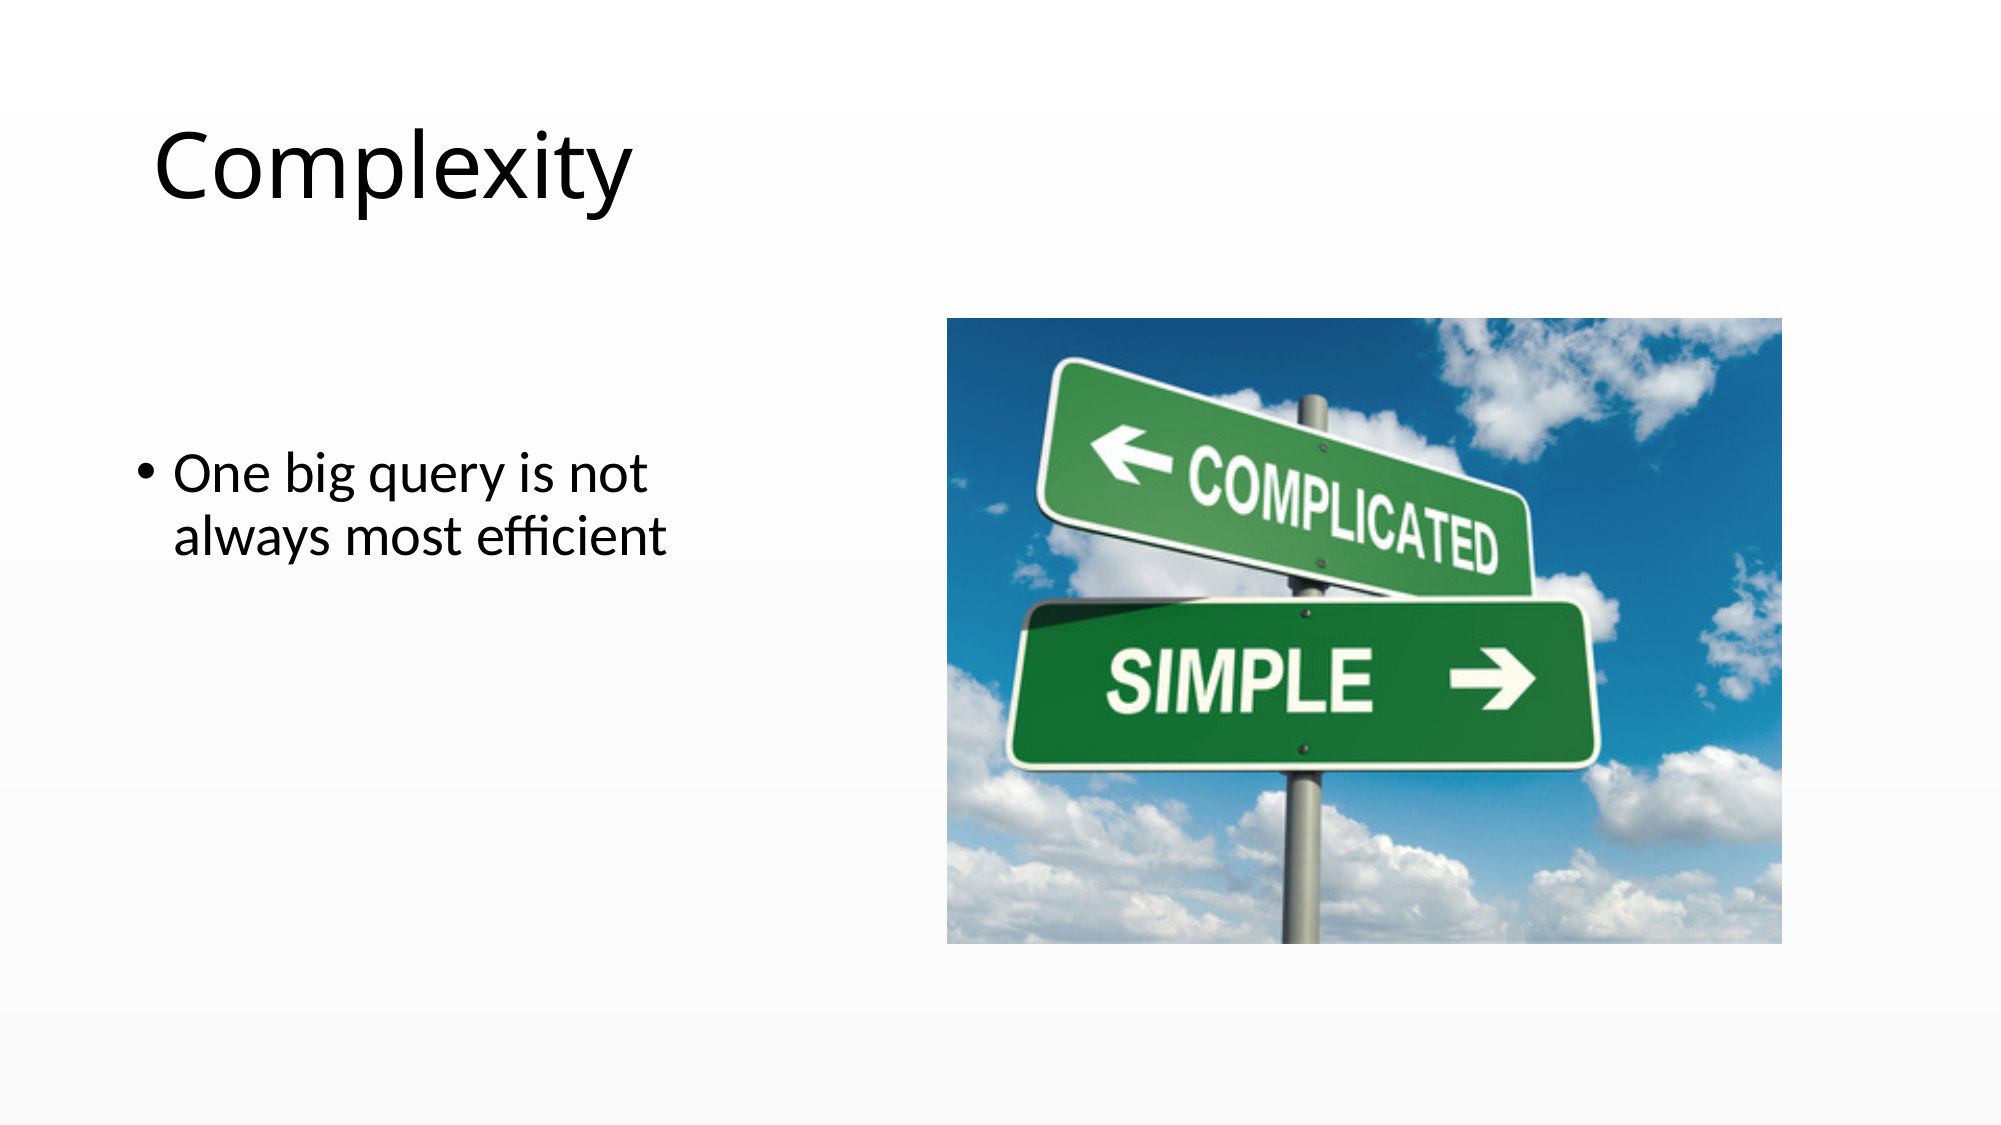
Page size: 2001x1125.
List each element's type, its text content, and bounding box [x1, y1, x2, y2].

picture [947, 318, 1782, 944]
title Complexity [137, 59, 1863, 278]
list One big query is not always most efficient [120, 434, 1846, 1125]
